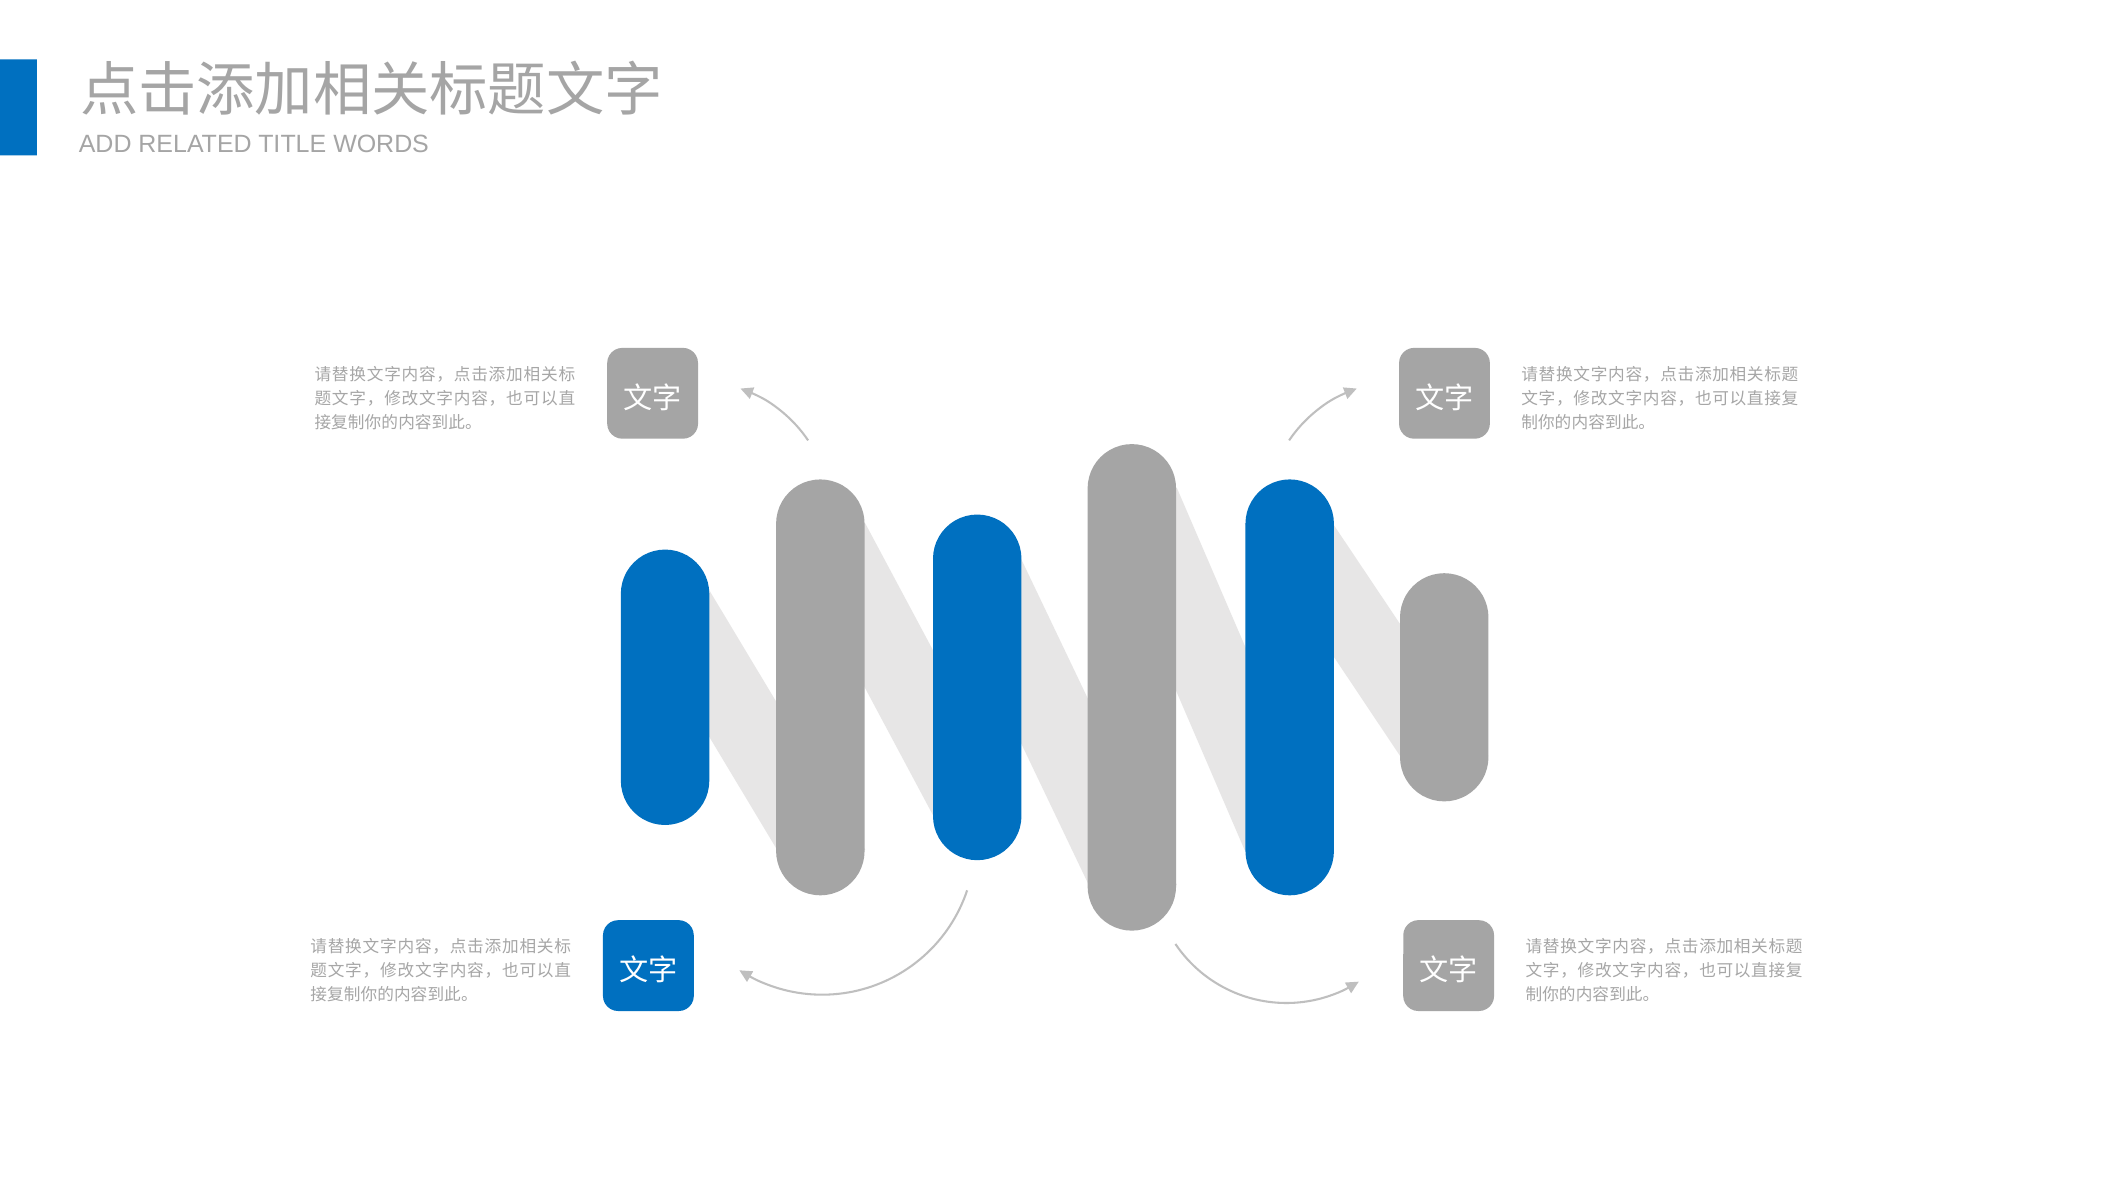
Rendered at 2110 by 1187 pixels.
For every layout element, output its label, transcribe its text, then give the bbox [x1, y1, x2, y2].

text_box [1086, 443, 1178, 488]
text_box [792, 478, 849, 488]
text_box 请替换文字内容，点击添加相关标题文字，修改文字内容，也可以直接复制你的内容到此。 [1521, 359, 1799, 432]
text_box [739, 886, 968, 996]
text_box [1298, 886, 1319, 895]
text_box 请替换文字内容，点击添加相关标题文字，修改文字内容，也可以直接复制你的内容到此。 [314, 359, 576, 432]
text_box 文字 [606, 346, 700, 440]
text_box 文字 [1402, 919, 1496, 1013]
text_box ADD RELATED TITLE WORDS [62, 119, 446, 166]
text_box 点击添加相关标题文字 [64, 43, 679, 130]
text_box [1261, 478, 1318, 488]
text_box [0, 58, 38, 157]
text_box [621, 488, 1489, 886]
text_box 文字 [601, 919, 695, 1013]
text_box [1086, 886, 1178, 932]
text_box 请替换文字内容，点击添加相关标题文字，修改文字内容，也可以直接复制你的内容到此。 [1525, 932, 1804, 1004]
text_box [706, 387, 809, 488]
text_box [1174, 886, 1359, 1004]
text_box 请替换文字内容，点击添加相关标题文字，修改文字内容，也可以直接复制你的内容到此。 [310, 932, 572, 1004]
text_box [1288, 387, 1391, 488]
text_box 文字 [1397, 346, 1491, 440]
